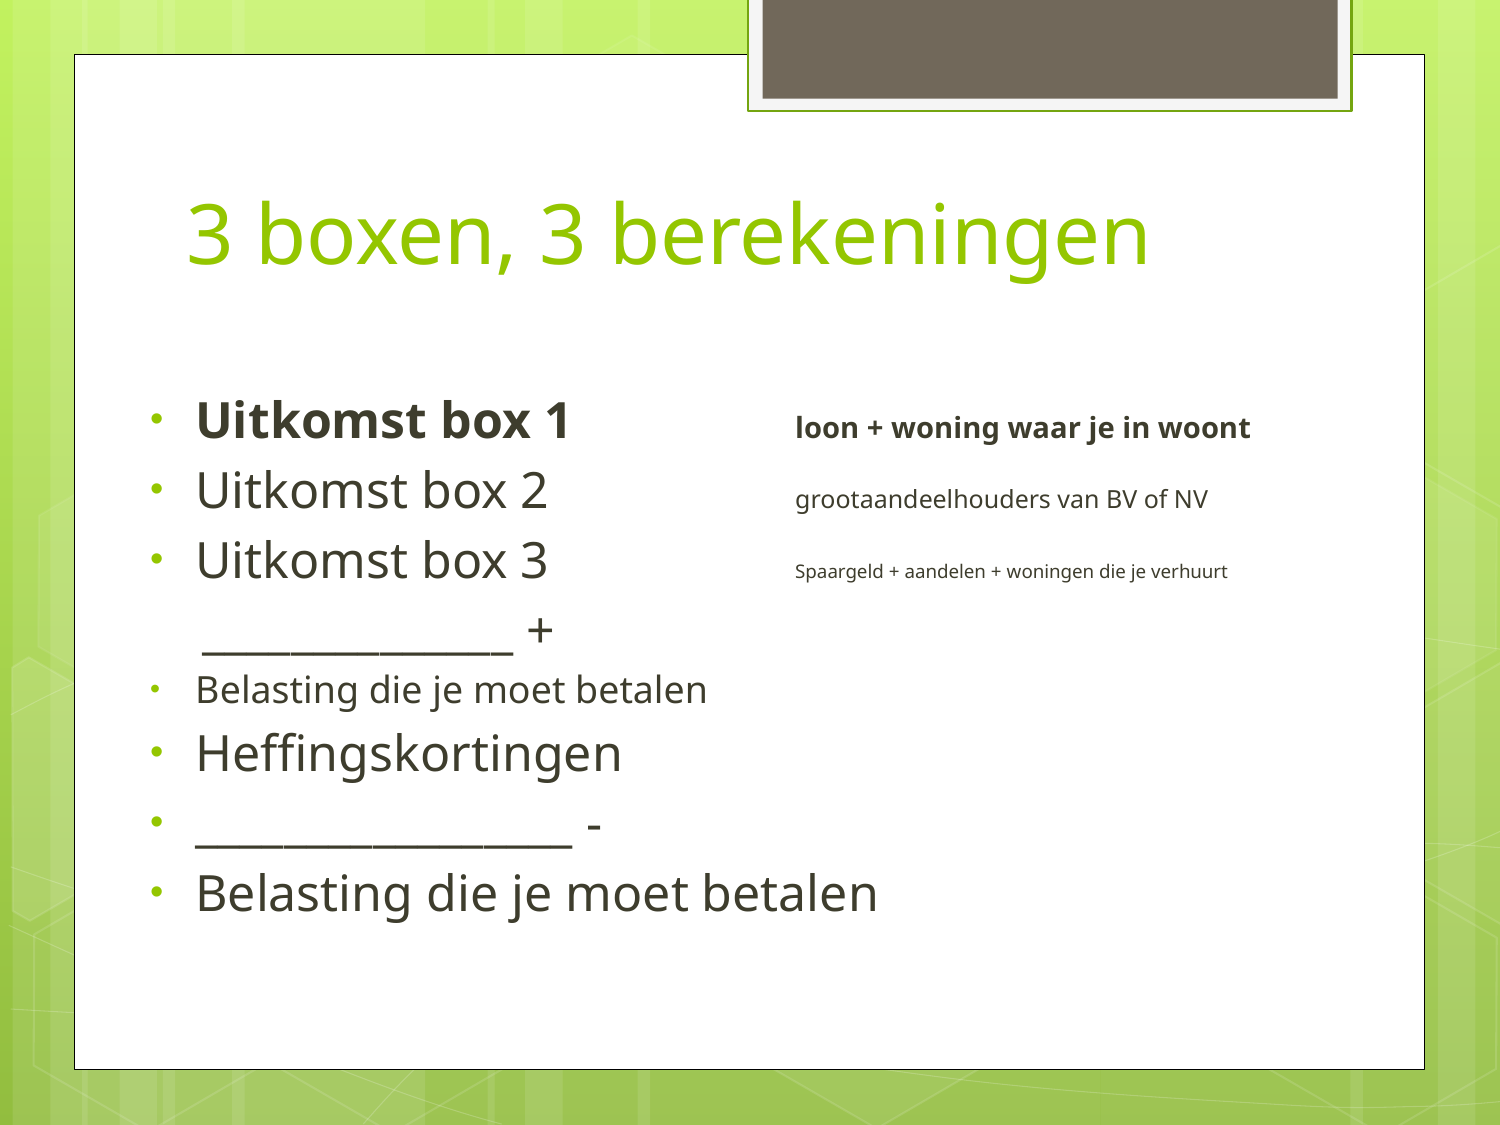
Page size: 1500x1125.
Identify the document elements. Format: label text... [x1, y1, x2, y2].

list Uitkomst box 1 loon + woning waar je in woont Uitkomst box 2 grootaandeelhouders van BV of NV Uitkomst box 3 Spaargeld + aandelen + woningen die je verhuurt ______________ + Belasting die je moet betalen Heffingskortingen _________________ - Belasting die je moet betalen [123, 381, 1353, 957]
title 3 boxen, 3 berekeningen [171, 101, 1324, 290]
